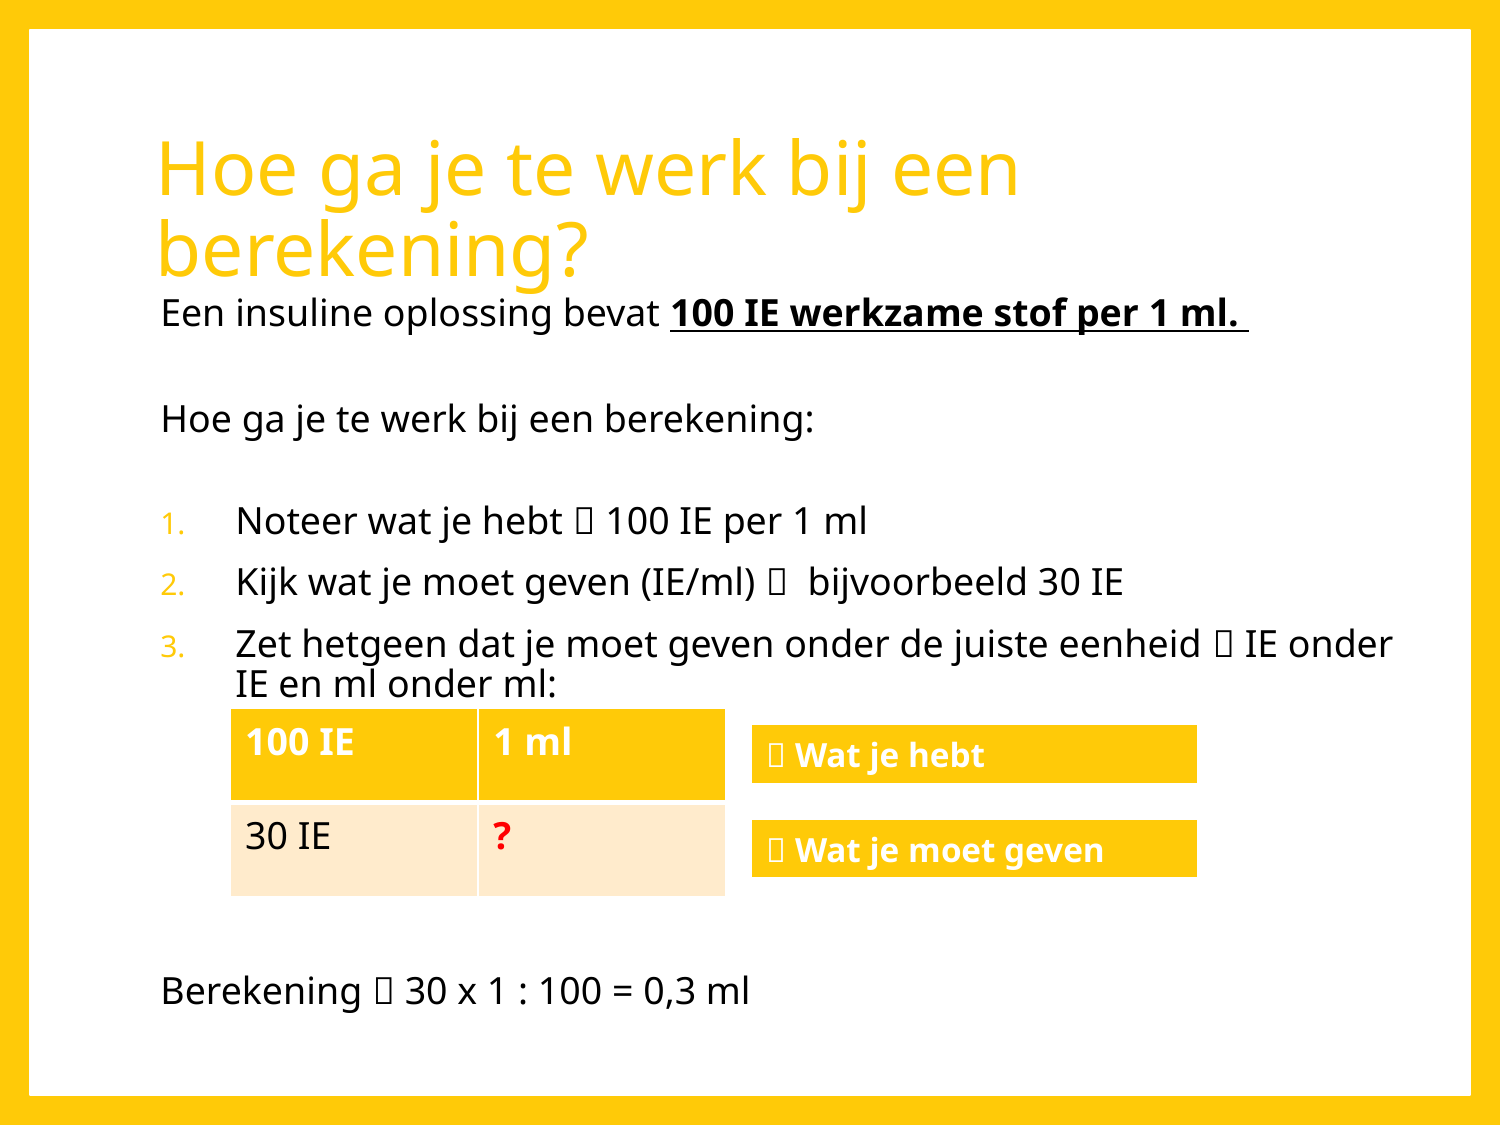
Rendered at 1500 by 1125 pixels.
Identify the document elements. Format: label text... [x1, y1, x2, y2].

list Een insuline oplossing bevat 100 IE werkzame stof per 1 ml. Hoe ga je te werk bij een berekening: Noteer wat je hebt  100 IE per 1 ml Kijk wat je moet geven (IE/ml)  bijvoorbeeld 30 IE Zet hetgeen dat je moet geven onder de juiste eenheid  IE onder IE en ml onder ml: Berekening  30 x 1 : 100 = 0,3 ml [145, 286, 1412, 1106]
table_header  Wat je moet geven [752, 820, 1197, 877]
table_cell 30 IE [231, 805, 477, 896]
table_cell ? [479, 805, 725, 896]
table_header 100 IE [231, 709, 477, 800]
title Hoe ga je te werk bij een berekening? [140, 99, 1356, 323]
table_header 1 ml [479, 709, 725, 800]
table_header  Wat je hebt [752, 725, 1197, 783]
